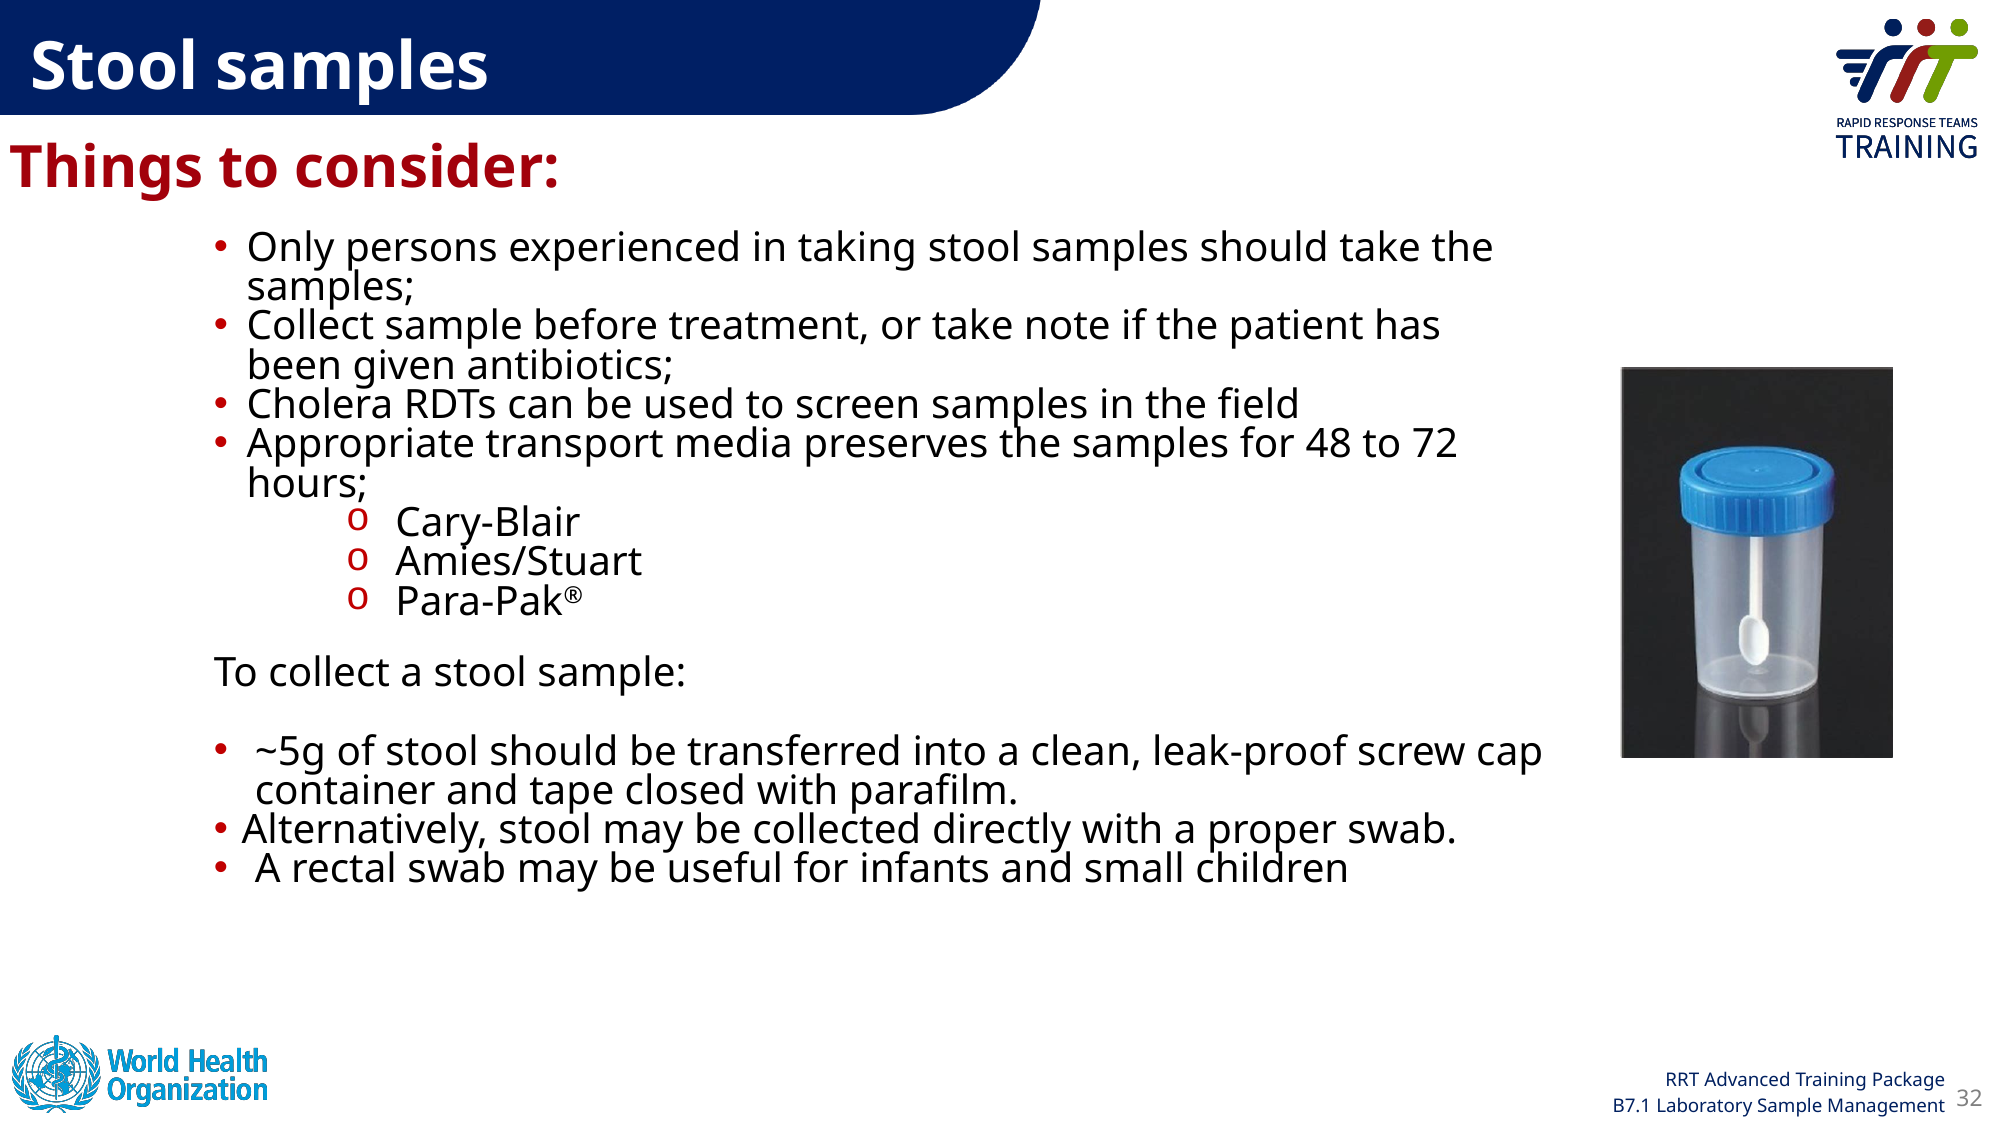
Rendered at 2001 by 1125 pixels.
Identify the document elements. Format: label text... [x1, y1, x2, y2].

picture [30, 1083, 37, 1091]
picture [40, 1062, 47, 1070]
text_box Stool samples [22, 15, 1000, 122]
picture [71, 1053, 90, 1091]
picture [12, 1035, 54, 1068]
picture [1835, 19, 1978, 167]
picture [0, 0, 1042, 115]
picture [24, 1054, 36, 1087]
picture [12, 1083, 48, 1113]
list Only persons experienced in taking stool samples should take the samples; Collect sample before treatment, or take note if the patient has been given antibiotics; Cholera RDTs can be used to screen samples in the field Appropriate transport media preserves the samples for 48 to 72 hours; Cary-Blair Amies/Stuart Para-Pak® To collect a stool sample: ~5g of stool should be transferred into a clean, leak-proof screw cap container and tape closed with parafilm. Alternatively, stool may be collected directly with a proper swab. A rectal swab may be useful for infants and small children [205, 222, 1556, 903]
picture [59, 1035, 267, 1113]
picture [1620, 367, 1893, 758]
picture [36, 1088, 78, 1105]
picture [50, 1108, 62, 1113]
picture [22, 1062, 26, 1077]
picture [34, 1054, 43, 1078]
picture [46, 1056, 54, 1062]
text_box Things to consider: [2, 135, 568, 207]
